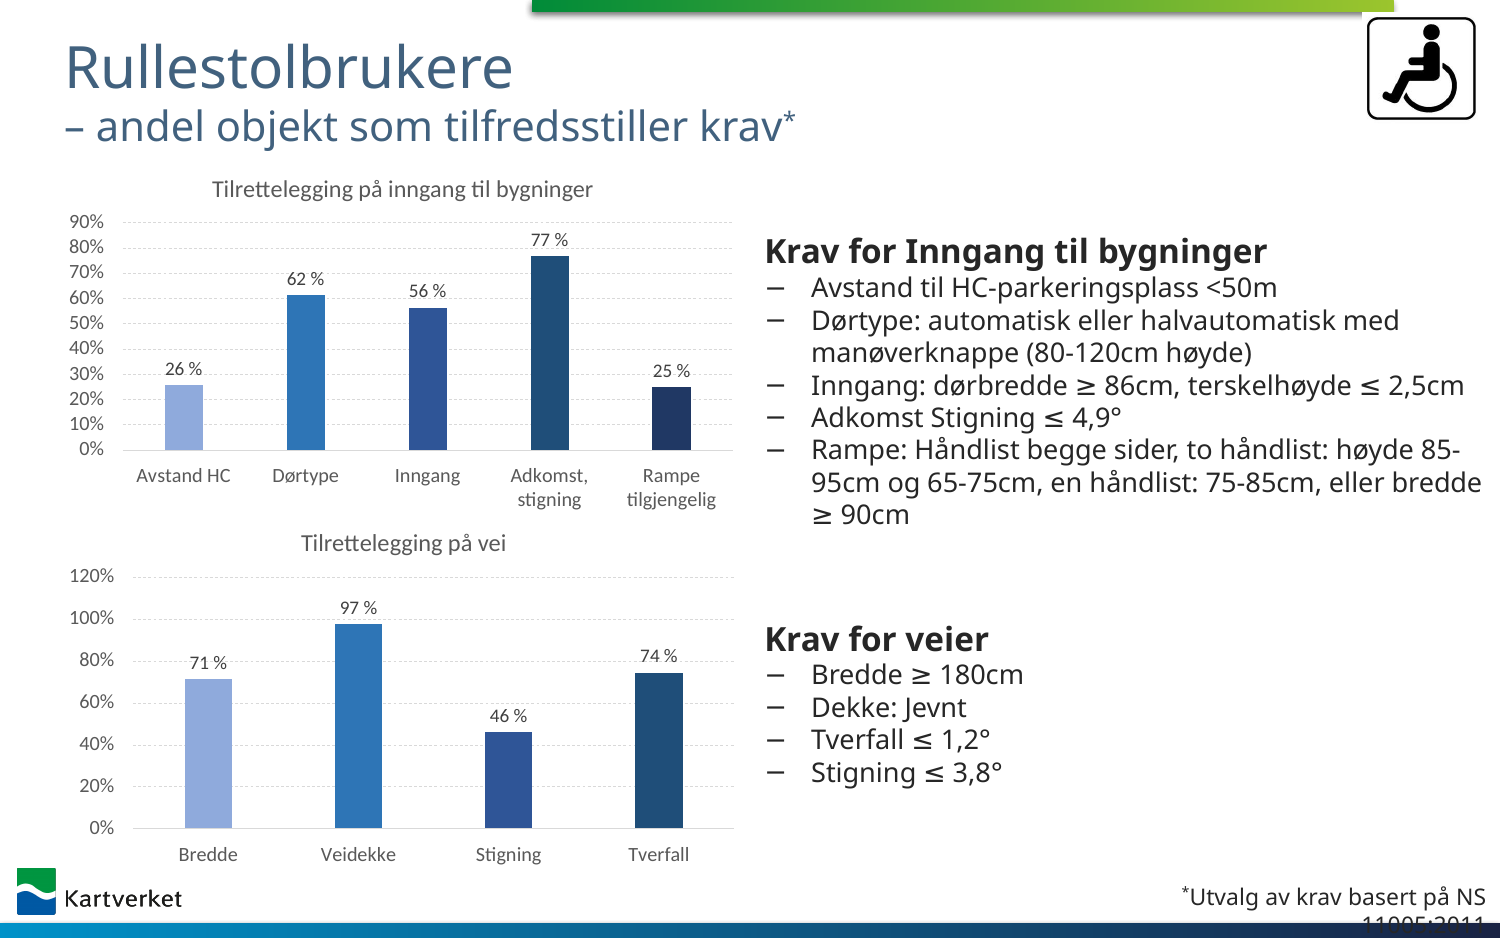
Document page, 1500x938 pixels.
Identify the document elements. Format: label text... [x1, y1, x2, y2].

picture [62, 166, 744, 519]
picture [62, 520, 746, 874]
text_box Krav for Inngang til bygninger Avstand til HC-parkeringsplass <50m Dørtype: automatisk eller halvautomatisk med manøverknappe (80-120cm høyde) Inngang: dørbredde ≥ 86cm, terskelhøyde ≤ 2,5cm Adkomst Stigning ≤ 4,9° Rampe: Håndlist begge sider, to håndlist: høyde 85-95cm og 65-75cm, en håndlist: 75-85cm, eller bredde ≥ 90cm [749, 223, 1500, 538]
text_box *Utvalg av krav basert på NS 11005:2011 [1068, 873, 1500, 938]
text_box Rullestolbrukere – andel objekt som tilfredsstiller krav* [49, 25, 1431, 158]
picture [1362, 12, 1481, 126]
text_box Krav for veier Bredde ≥ 180cm Dekke: Jevnt Tverfall ≤ 1,2° Stigning ≤ 3,8° [749, 610, 1500, 795]
